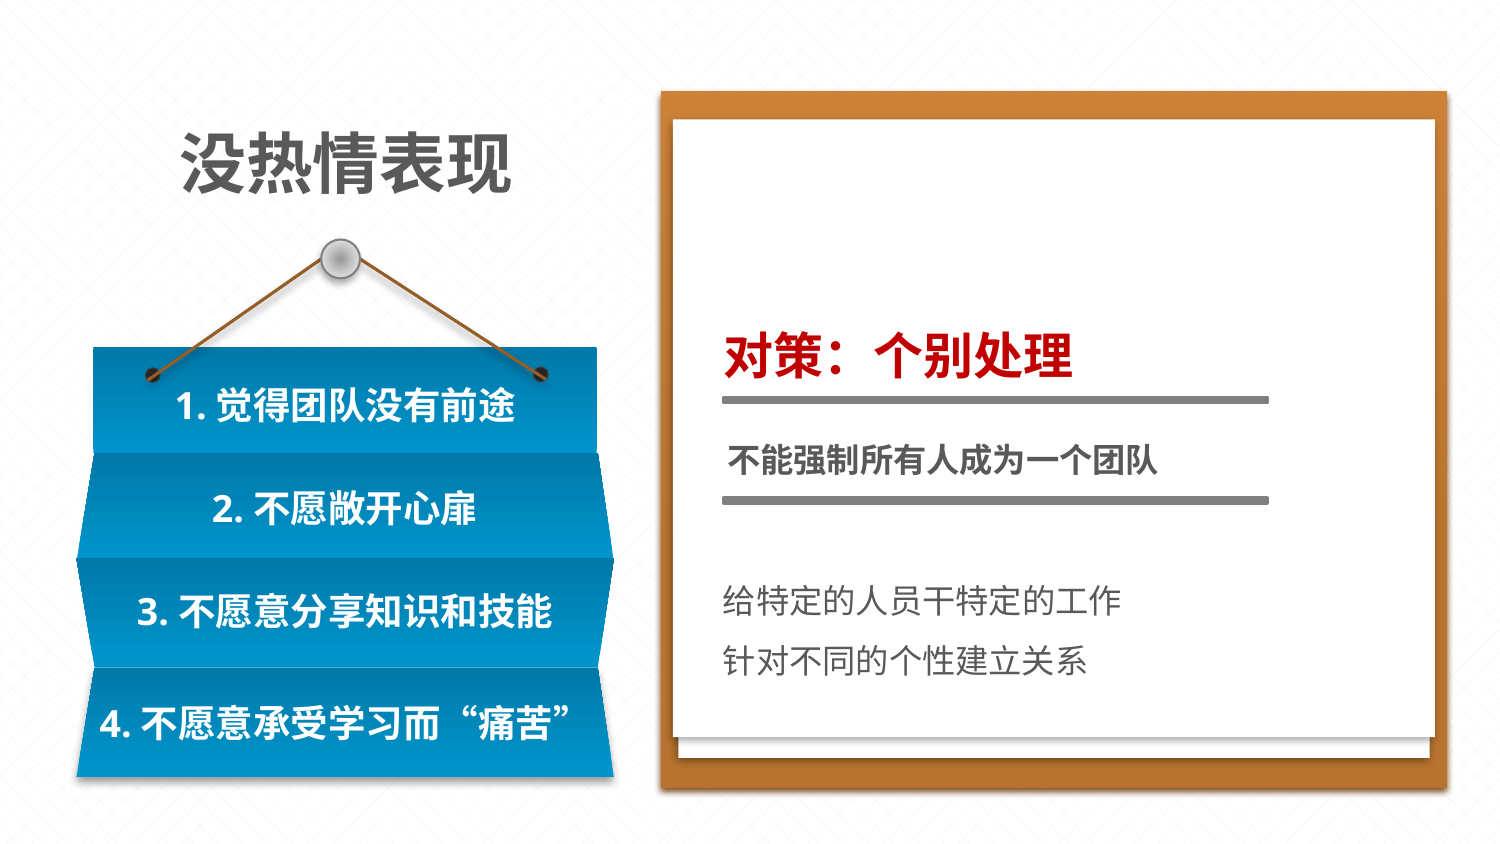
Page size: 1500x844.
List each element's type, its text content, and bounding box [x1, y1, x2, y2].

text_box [147, 258, 322, 381]
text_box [76, 347, 615, 778]
text_box [321, 239, 360, 279]
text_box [359, 258, 547, 380]
text_box 没热情表现 [105, 114, 587, 210]
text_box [660, 90, 1448, 789]
